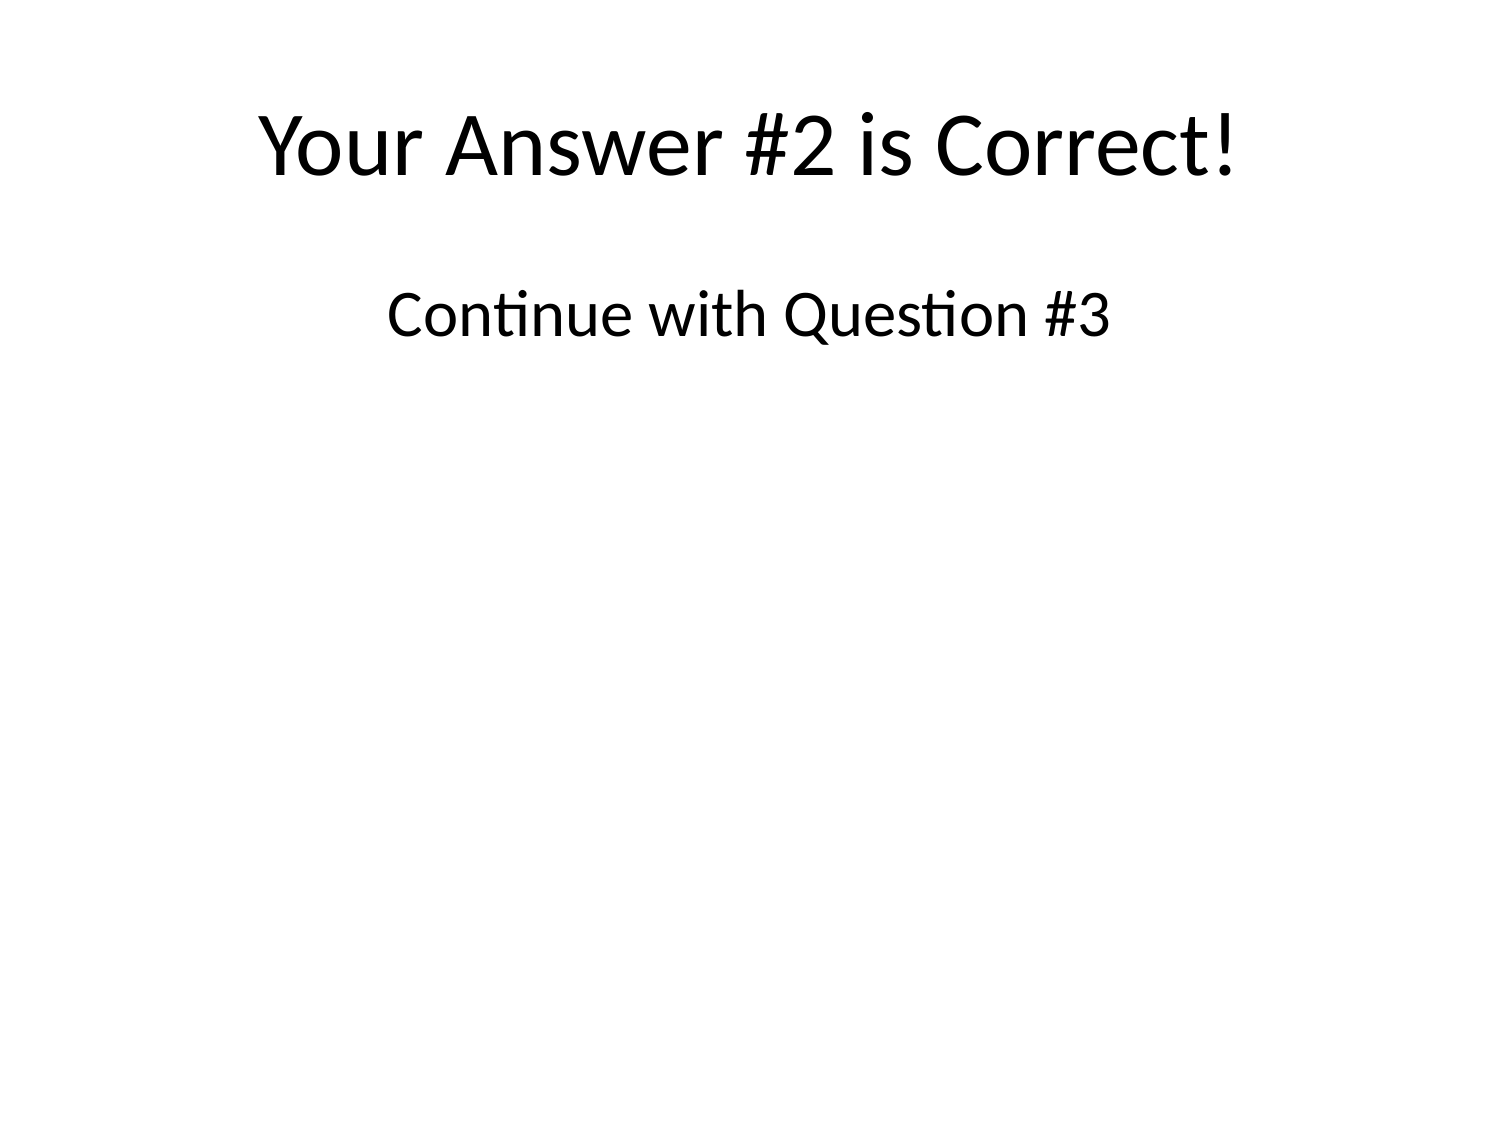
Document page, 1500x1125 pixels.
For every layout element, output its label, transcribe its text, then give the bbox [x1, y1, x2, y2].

title Your Answer #2 is Correct! [75, 45, 1425, 233]
list Continue with Question #3 [75, 262, 1425, 1005]
